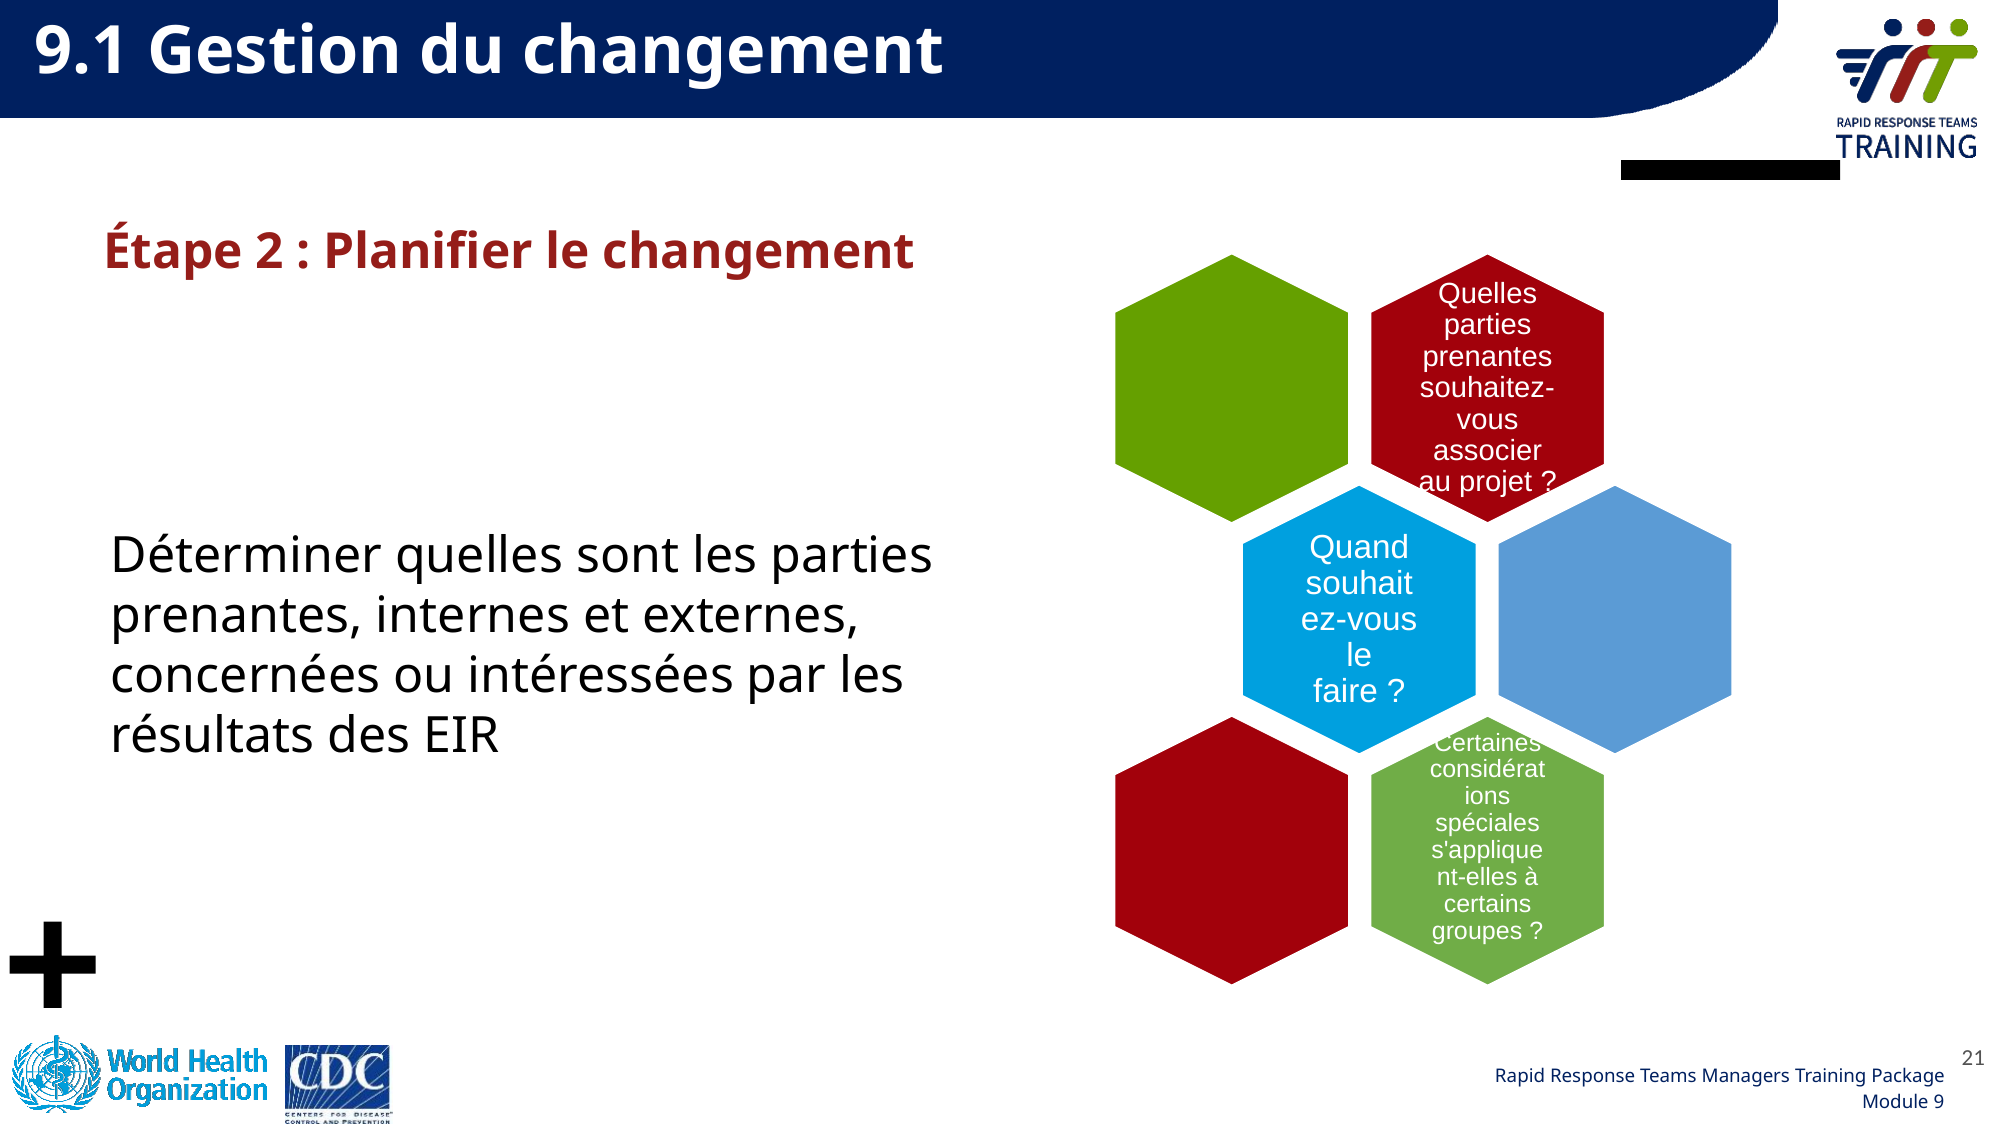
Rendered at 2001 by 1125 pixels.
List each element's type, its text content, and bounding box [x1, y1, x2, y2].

picture [36, 1035, 267, 1113]
picture [43, 1088, 54, 1094]
picture [38, 1092, 54, 1100]
text_box Déterminer quelles sont les parties prenantes, internes et externes, concernées ou intéressées par les résultats des EIR [95, 514, 853, 770]
picture [285, 1045, 393, 1124]
picture [46, 1056, 54, 1061]
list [853, 251, 2000, 988]
picture [38, 1044, 53, 1052]
picture [12, 1084, 46, 1113]
picture [28, 1054, 36, 1077]
picture [34, 1058, 41, 1077]
text_box 9.1 Gestion du changement [19, 0, 1036, 95]
text_box [7, 920, 98, 1010]
picture [1835, 19, 1978, 167]
picture [12, 1035, 53, 1067]
title Étape 2 : Planifier le changement [95, 198, 1064, 306]
picture [0, 0, 1778, 118]
slide_number 21 [1931, 1035, 2000, 1088]
picture [50, 1109, 62, 1113]
text_box [1619, 158, 1842, 182]
